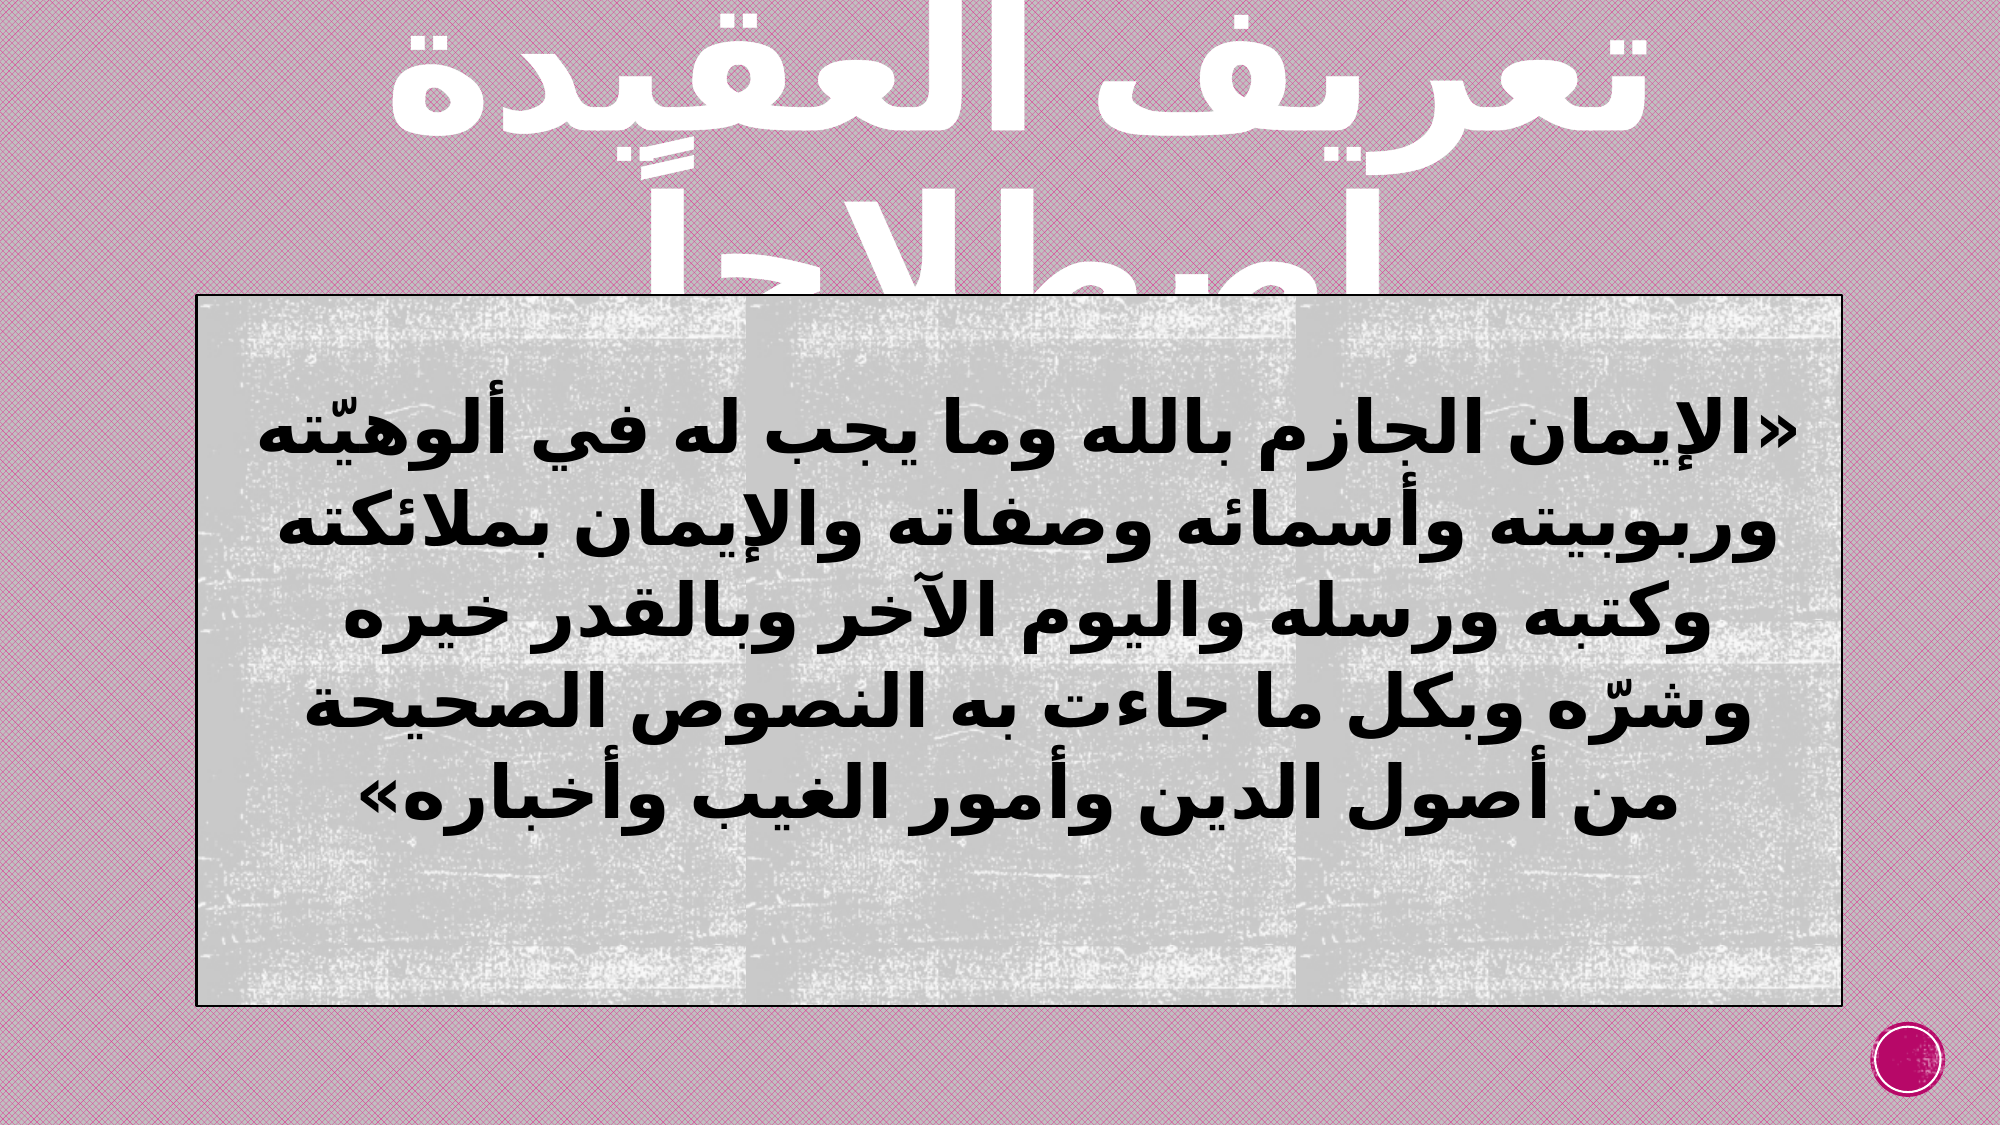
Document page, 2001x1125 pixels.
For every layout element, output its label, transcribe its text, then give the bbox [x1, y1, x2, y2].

title تعريف العقيدة اصطلاحاً [232, 44, 1813, 294]
list «الإيمان الجازم بالله وما يجب له في ألوهيّته وربوبيته وأسمائه وصفاته والإيمان بملائكته وكتبه ورسله واليوم الآخر وبالقدر خيره وشرّه وبكل ما جاءت به النصوص الصحيحة من أصول الدين وأمور الغيب وأخباره» [195, 294, 1843, 1007]
